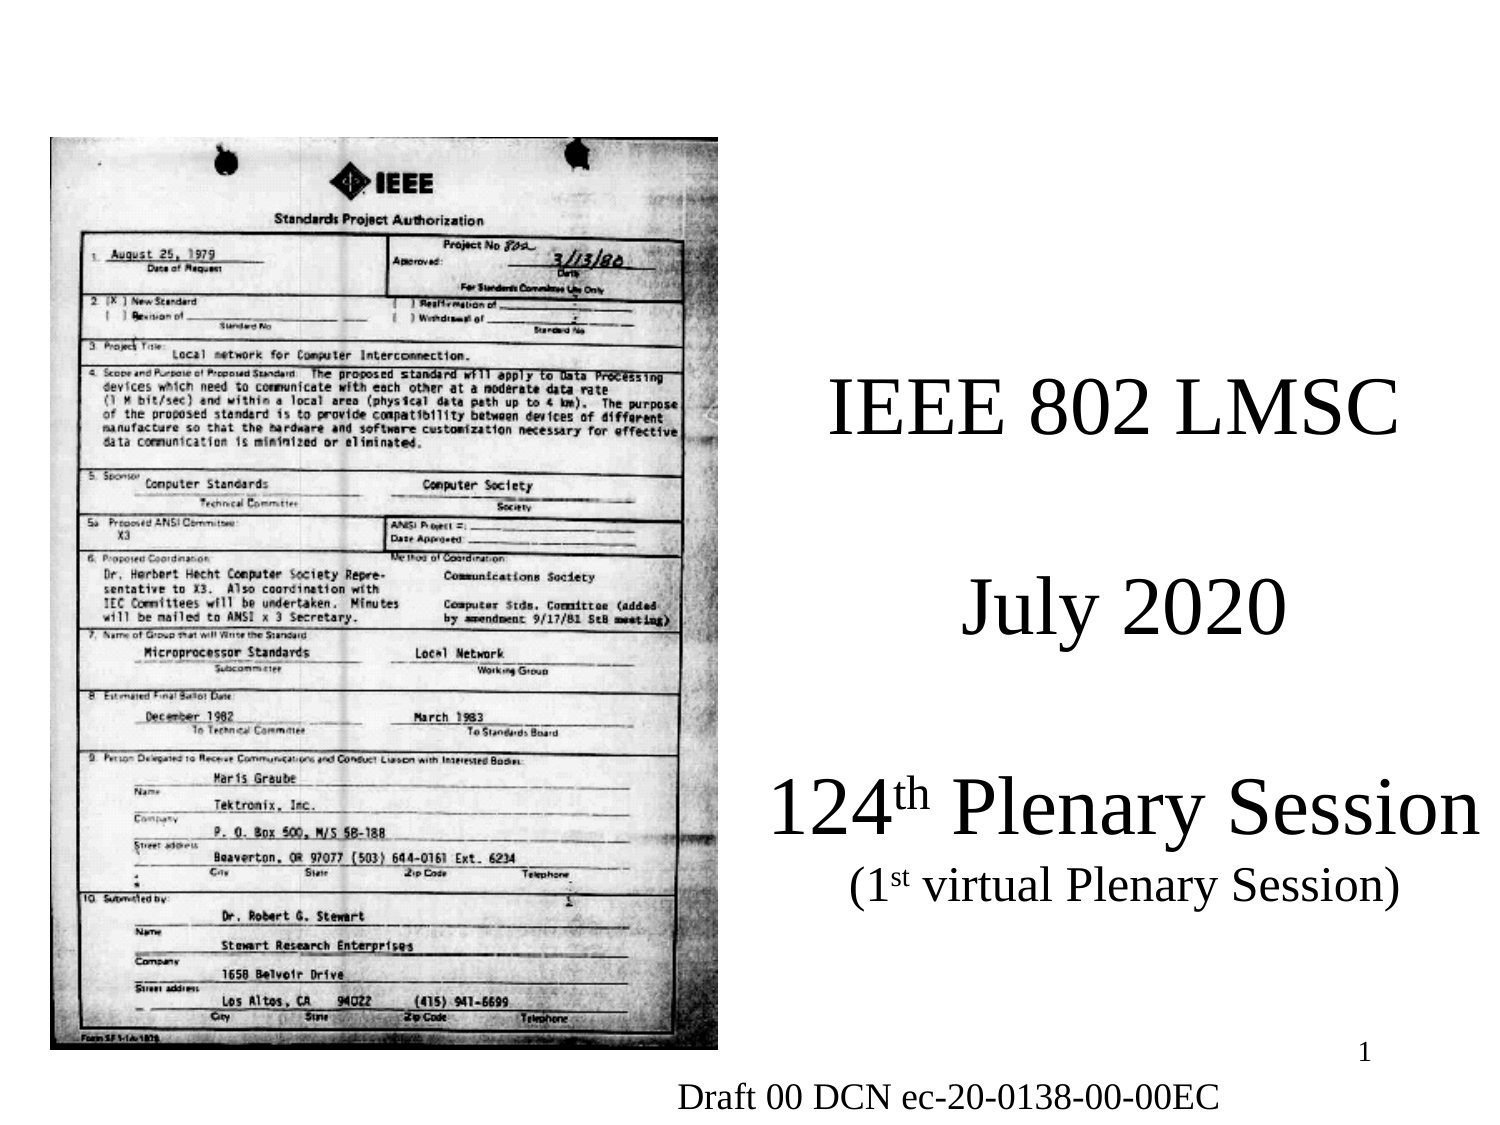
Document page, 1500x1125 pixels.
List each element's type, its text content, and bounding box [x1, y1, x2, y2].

picture [49, 137, 718, 1051]
text_box Draft 00 DCN ec-20-0138-00-00EC [662, 1064, 1500, 1125]
title IEEE 802 LMSC July 2020 124th Plenary Session (1st virtual Plenary Session) [749, 637, 1500, 826]
slide_number 1 [1074, 1024, 1388, 1064]
